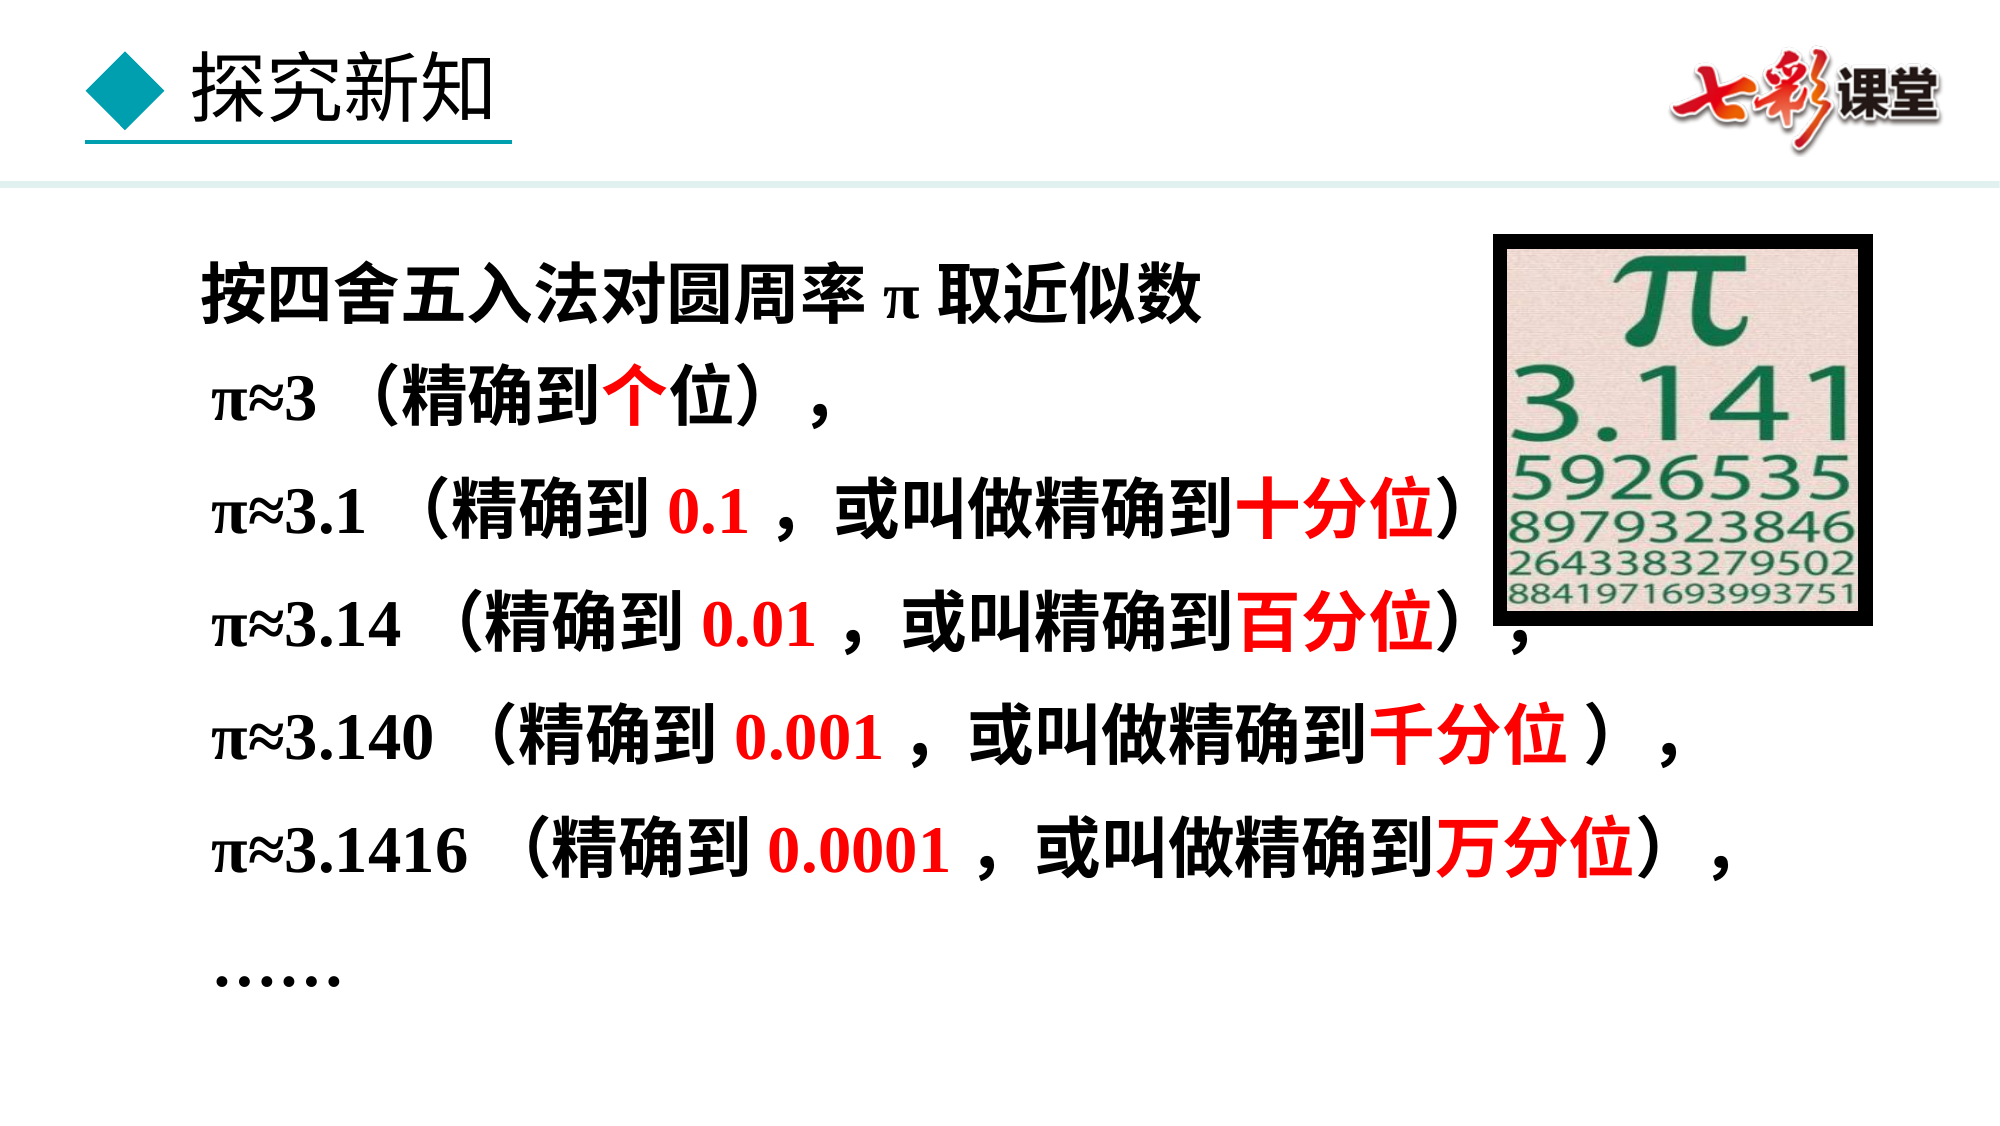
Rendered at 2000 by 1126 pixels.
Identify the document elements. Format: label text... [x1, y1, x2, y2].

text_box π≈3（精确到个位）， π≈3.1（精确到0.1，或叫做精确到十分位）， π≈3.14（精确到0.01，或叫精确到百分位）， π≈3.140（精确到0.001，或叫做精确到千分位 ）， π≈3.1416（精确到0.0001，或叫做精确到万分位）， …… [191, 343, 1859, 1010]
text_box 按四舍五入法对圆周率π取近似数 [180, 201, 1228, 342]
picture [1507, 248, 1859, 612]
picture [1666, 42, 1948, 157]
